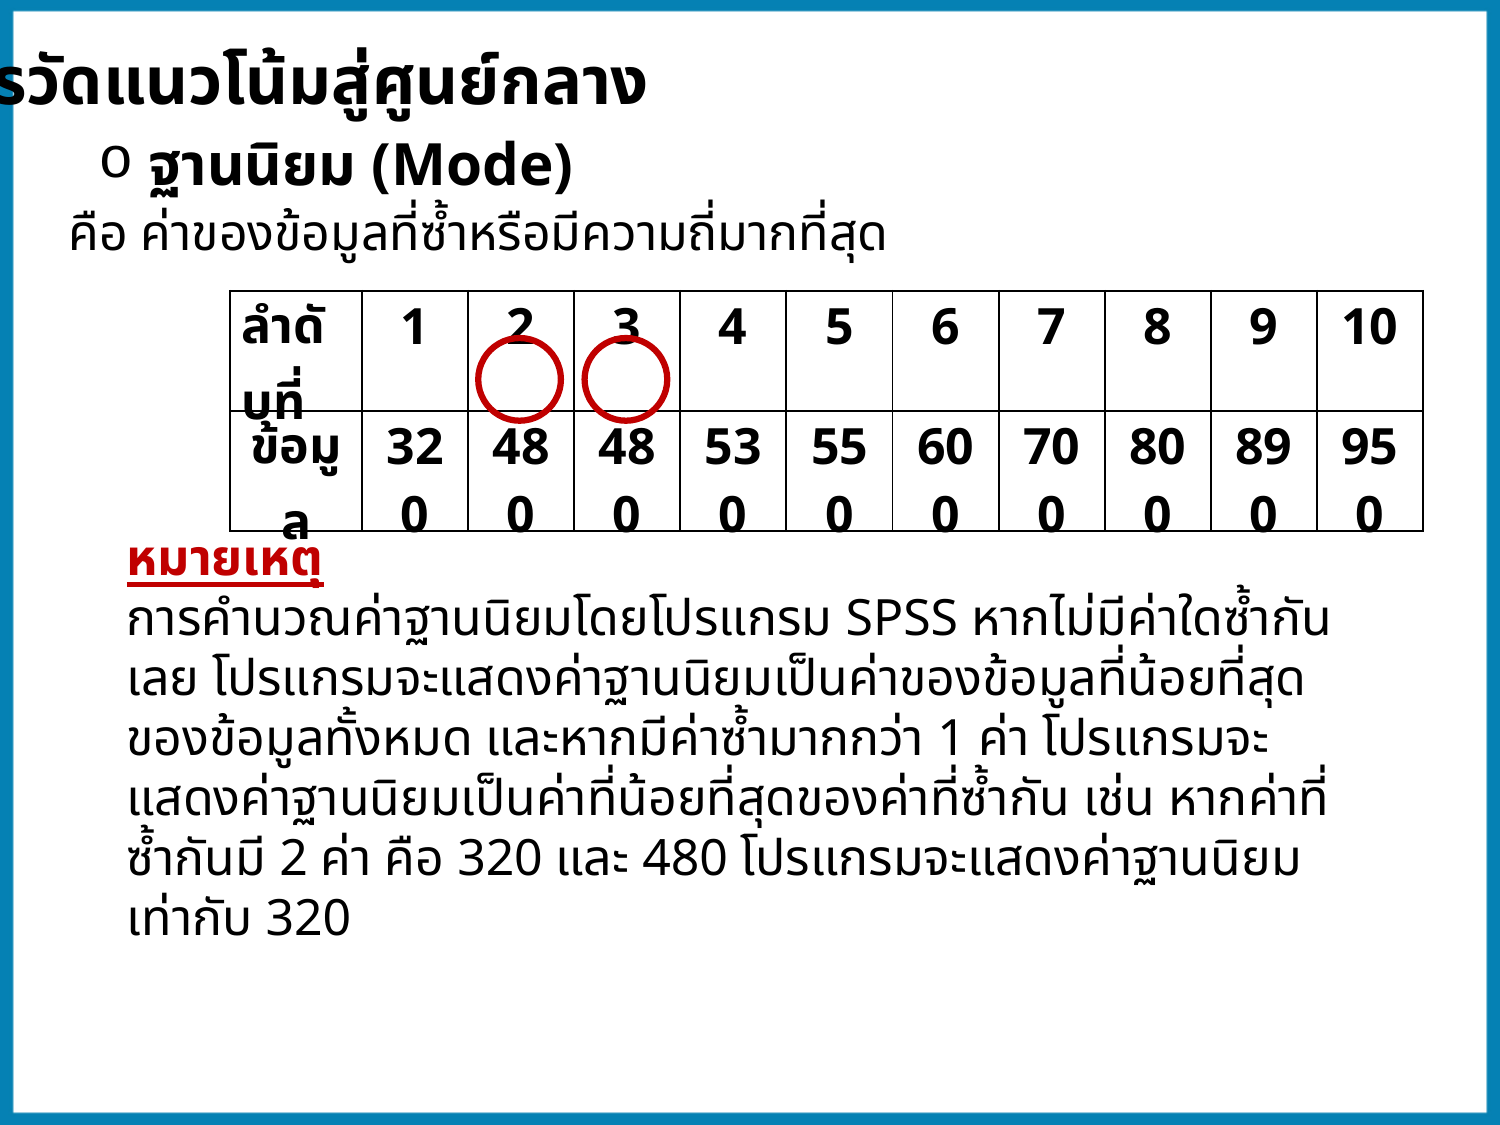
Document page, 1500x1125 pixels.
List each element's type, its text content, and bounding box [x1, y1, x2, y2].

table_header 3 [575, 292, 679, 410]
table_header 2 [469, 292, 573, 410]
table_header 7 [1000, 292, 1104, 410]
table_cell 480 [469, 412, 573, 517]
table_header 10 [1318, 292, 1422, 410]
text_box คือ ค่าของข้อมูลที่ซ้ำหรือมีความถี่มากที่สุด [53, 193, 917, 269]
table_cell 890 [1212, 412, 1316, 517]
table_header 9 [1212, 292, 1316, 410]
table_header 6 [893, 292, 998, 410]
table_cell ข้อมูล [231, 412, 361, 517]
table_header 5 [787, 292, 892, 410]
text_box การวัดแนวโน้มสู่ศูนย์กลาง [0, 30, 665, 126]
picture [13, 11, 1487, 1113]
table_cell 950 [1318, 412, 1422, 530]
table_cell 700 [1000, 412, 1104, 517]
table_cell 550 [787, 412, 892, 517]
table_cell 530 [681, 412, 785, 517]
table_cell 800 [1106, 412, 1210, 517]
table_header ลำดับที่ [231, 292, 361, 410]
table_header 8 [1106, 292, 1210, 410]
text_box [582, 335, 670, 423]
table_cell 480 [575, 412, 679, 517]
text_box หมายเหตุ การคำนวณค่าฐานนิยมโดยโปรแกรม SPSS หากไม่มีค่าใดซ้ำกันเลย โปรแกรมจะแสดงค่าฐานนิยมเป็นค่าของข้อมูลที่น้อยที่สุดของข้อมูลทั้งหมด และหากมีค่าซ้ำมากกว่า 1 ค่า โปรแกรมจะแสดงค่าฐานนิยมเป็นค่าที่น้อยที่สุดของค่าที่ซ้ำกัน เช่น หากค่าที่ซ้ำกันมี 2 ค่า คือ 320 และ 480 โปรแกรมจะแสดงค่าฐานนิยมเท่ากับ 320 [112, 517, 1388, 953]
table_header 1 [363, 292, 467, 410]
text_box [476, 335, 563, 423]
table_cell 600 [893, 412, 998, 517]
text_box ฐานนิยม (Mode) [83, 119, 1353, 205]
table_cell 320 [363, 412, 467, 517]
table_header 4 [681, 292, 785, 410]
